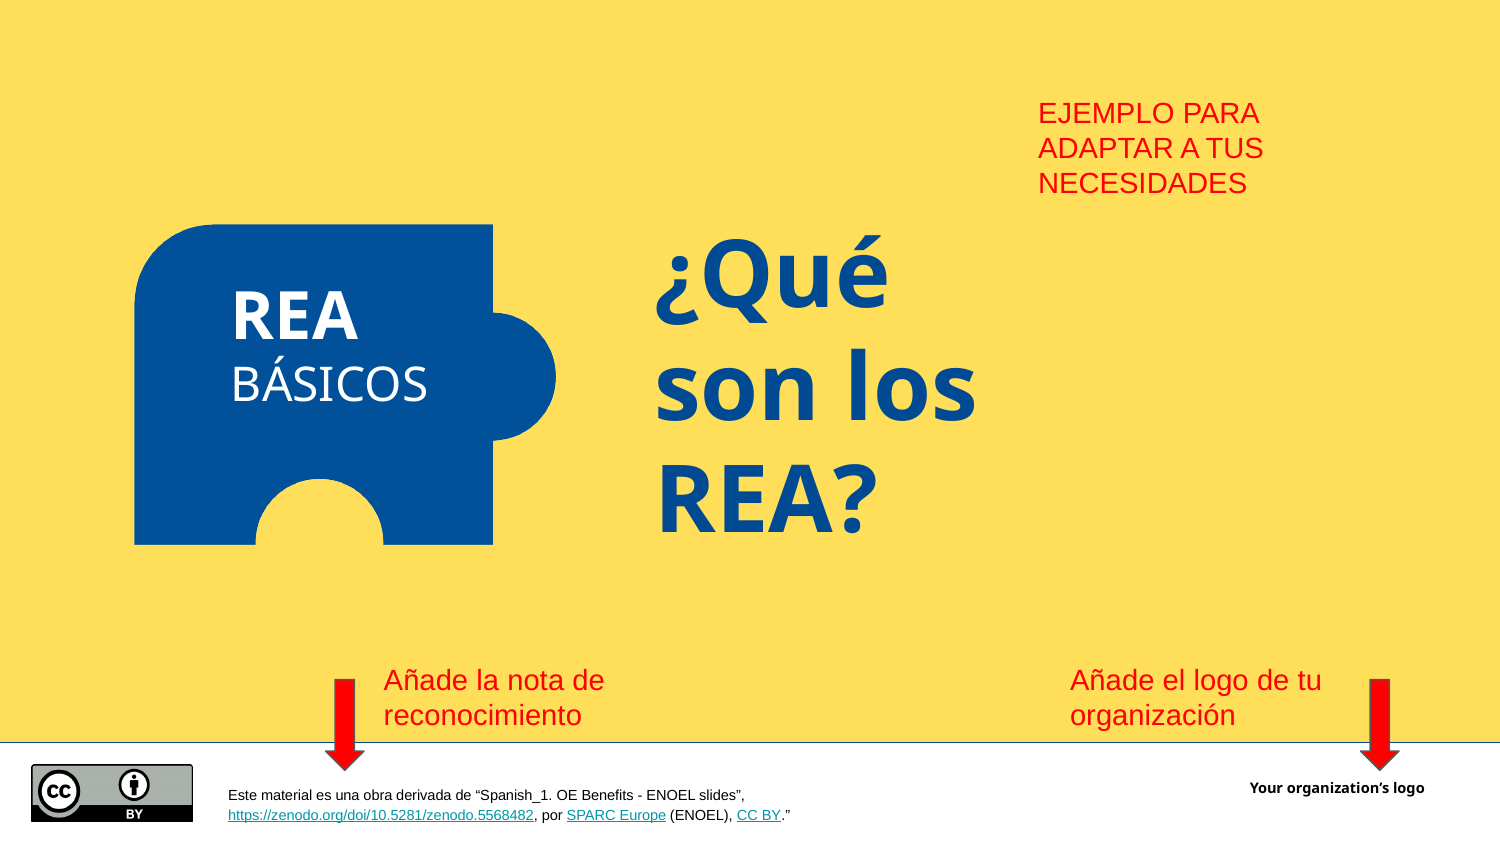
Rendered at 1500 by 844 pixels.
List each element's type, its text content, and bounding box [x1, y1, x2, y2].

text_box ¿Qué son los REA? [639, 199, 1024, 567]
text_box [325, 751, 364, 771]
picture [133, 224, 556, 545]
text_box [0, 750, 1500, 844]
text_box [335, 679, 355, 741]
text_box EJEMPLO PARA ADAPTAR A TUS NECESIDADES [1023, 79, 1400, 215]
text_box [1360, 751, 1399, 771]
text_box Este material es una obra derivada de “Spanish_1. OE Benefits - ENOEL slides”, https://zenodo.org/doi/10.5281/zenodo.5568482, por SPARC Europe (ENOEL), CC BY.” [215, 770, 951, 836]
text_box [1370, 679, 1390, 741]
text_box Añade el logo de tu organización [1055, 646, 1494, 741]
text_box REA BÁSICOS [560, 258, 862, 426]
text_box Añade la nota de reconocimiento [368, 646, 805, 741]
picture [31, 764, 193, 822]
text_box Your organization’s logo [1234, 770, 1445, 806]
